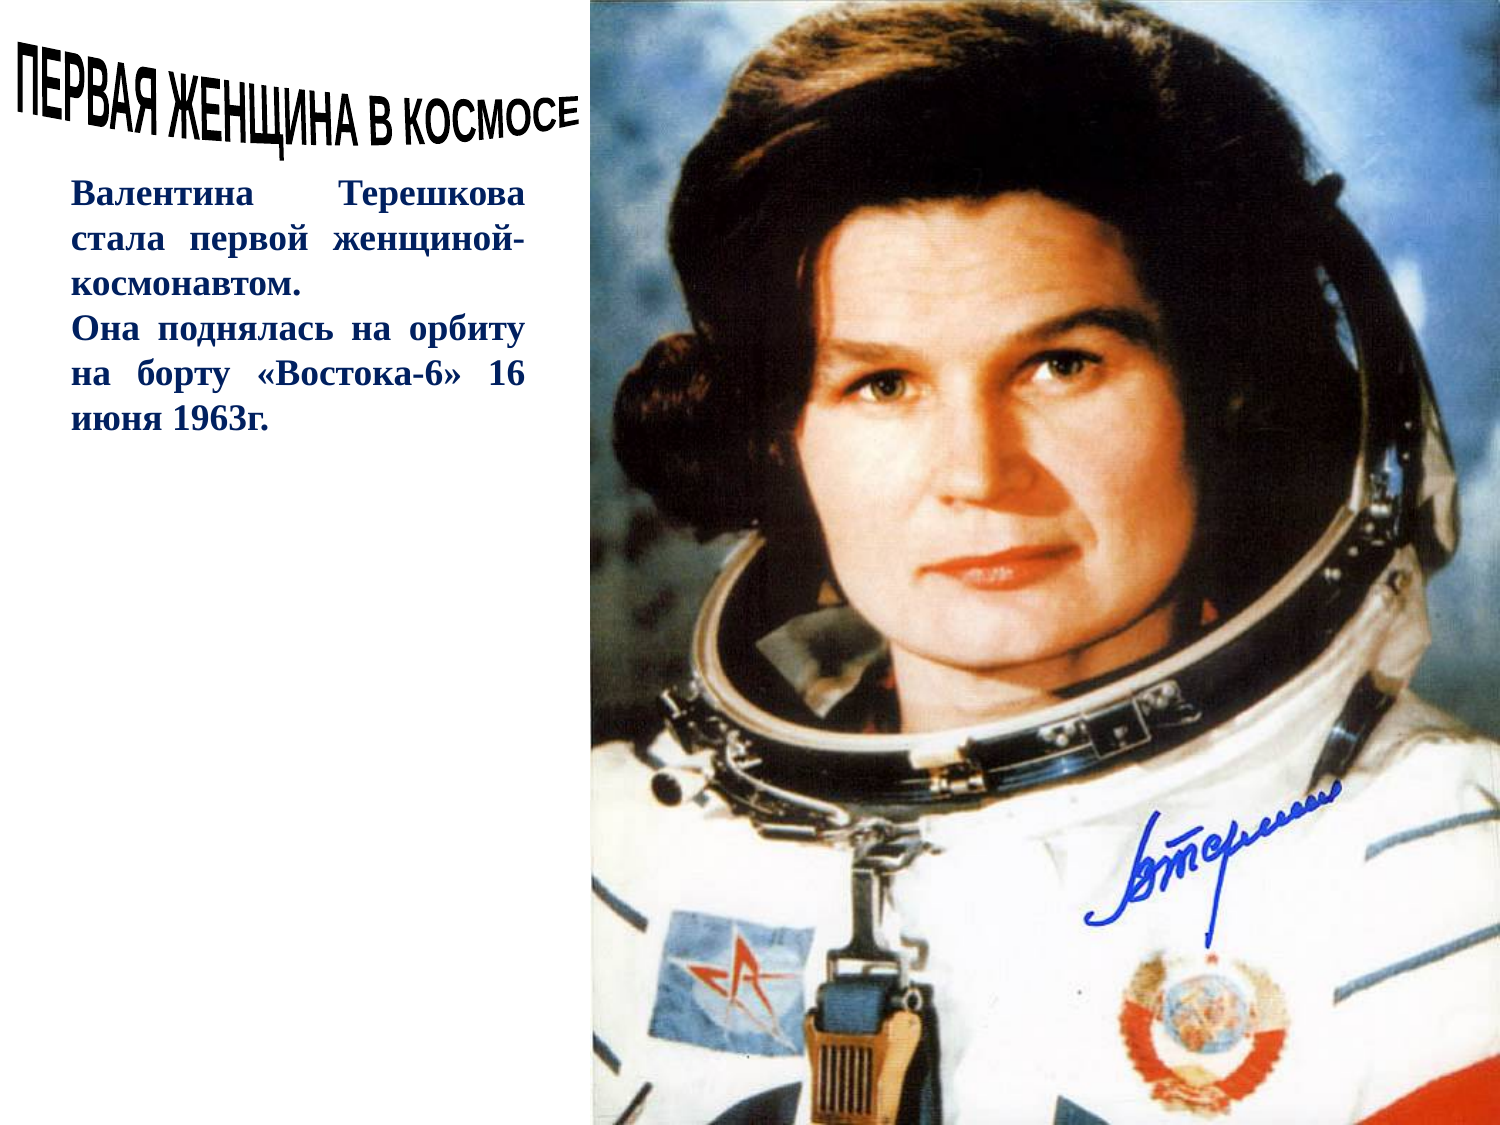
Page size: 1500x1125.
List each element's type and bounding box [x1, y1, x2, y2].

text_box [17, 0, 1500, 1125]
